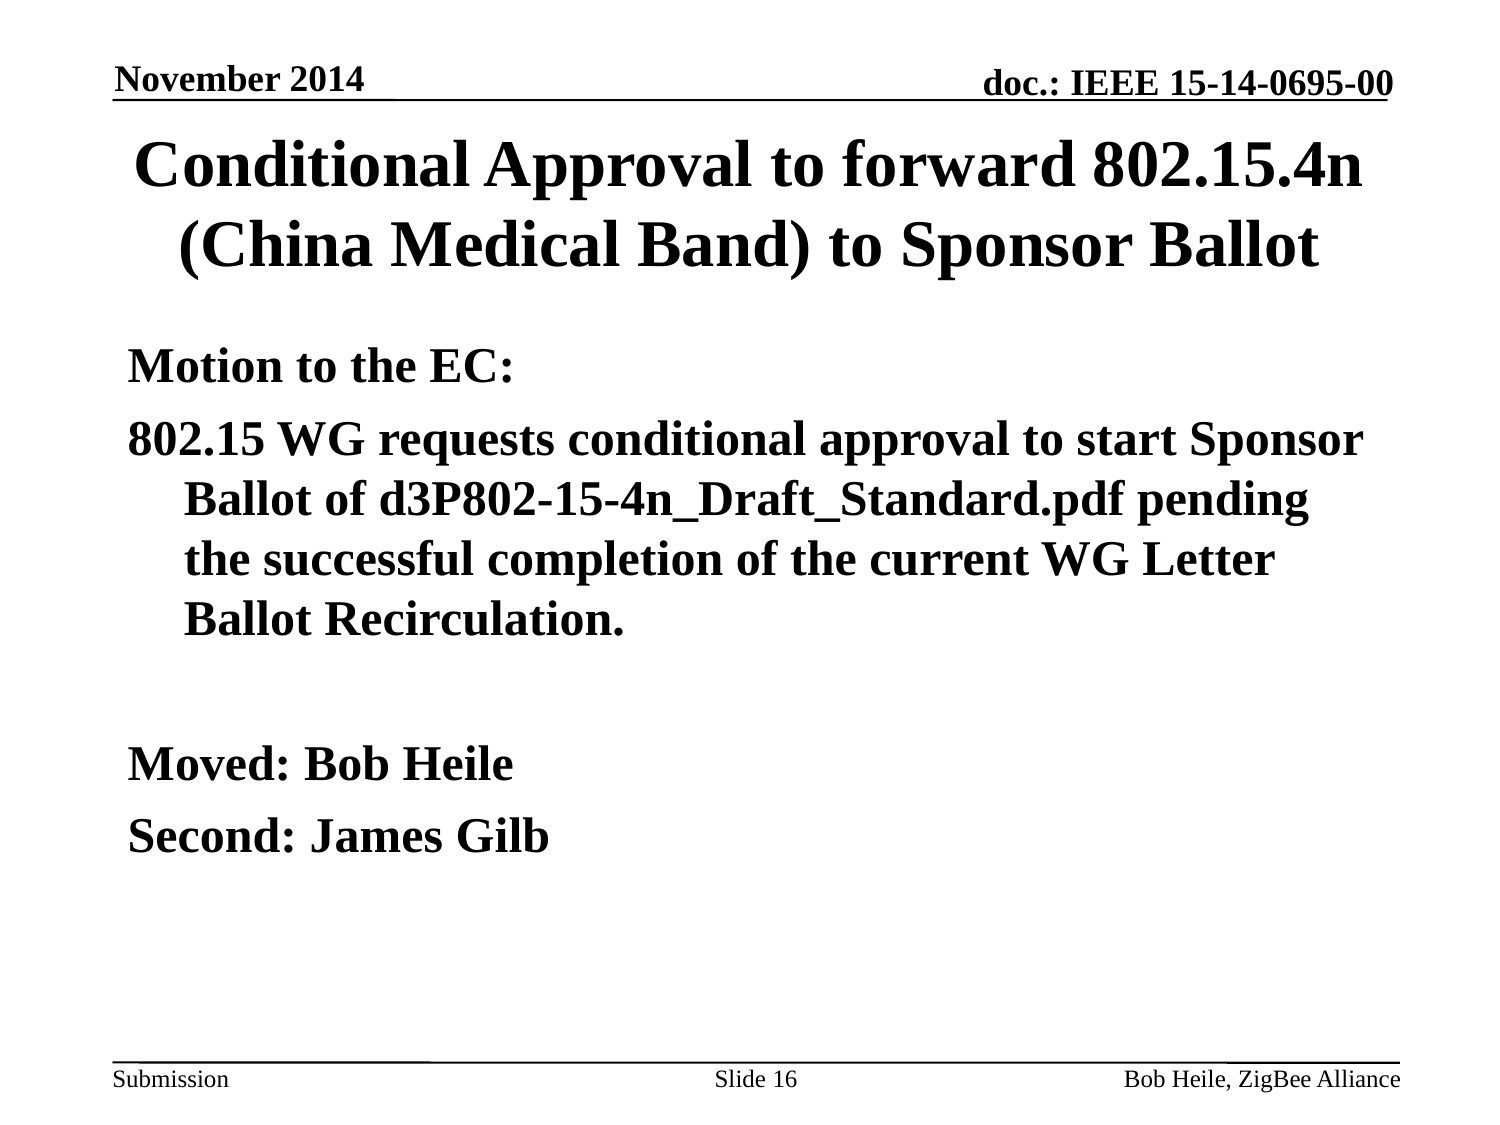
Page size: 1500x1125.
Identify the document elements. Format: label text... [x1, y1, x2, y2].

slide_number Slide 16 [712, 1061, 800, 1123]
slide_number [114, 54, 423, 100]
title Conditional Approval to forward 802.15.4n (China Medical Band) to Sponsor Ballot [112, 112, 1388, 288]
list Motion to the EC: 802.15 WG requests conditional approval to start Sponsor Ballot of d3P802-15-4n_Draft_Standard.pdf pending the successful completion of the current WG Letter Ballot Recirculation. Moved: Bob Heile Second: James Gilb [112, 324, 1388, 1000]
footer Bob Heile, ZigBee Alliance [878, 1061, 1402, 1093]
